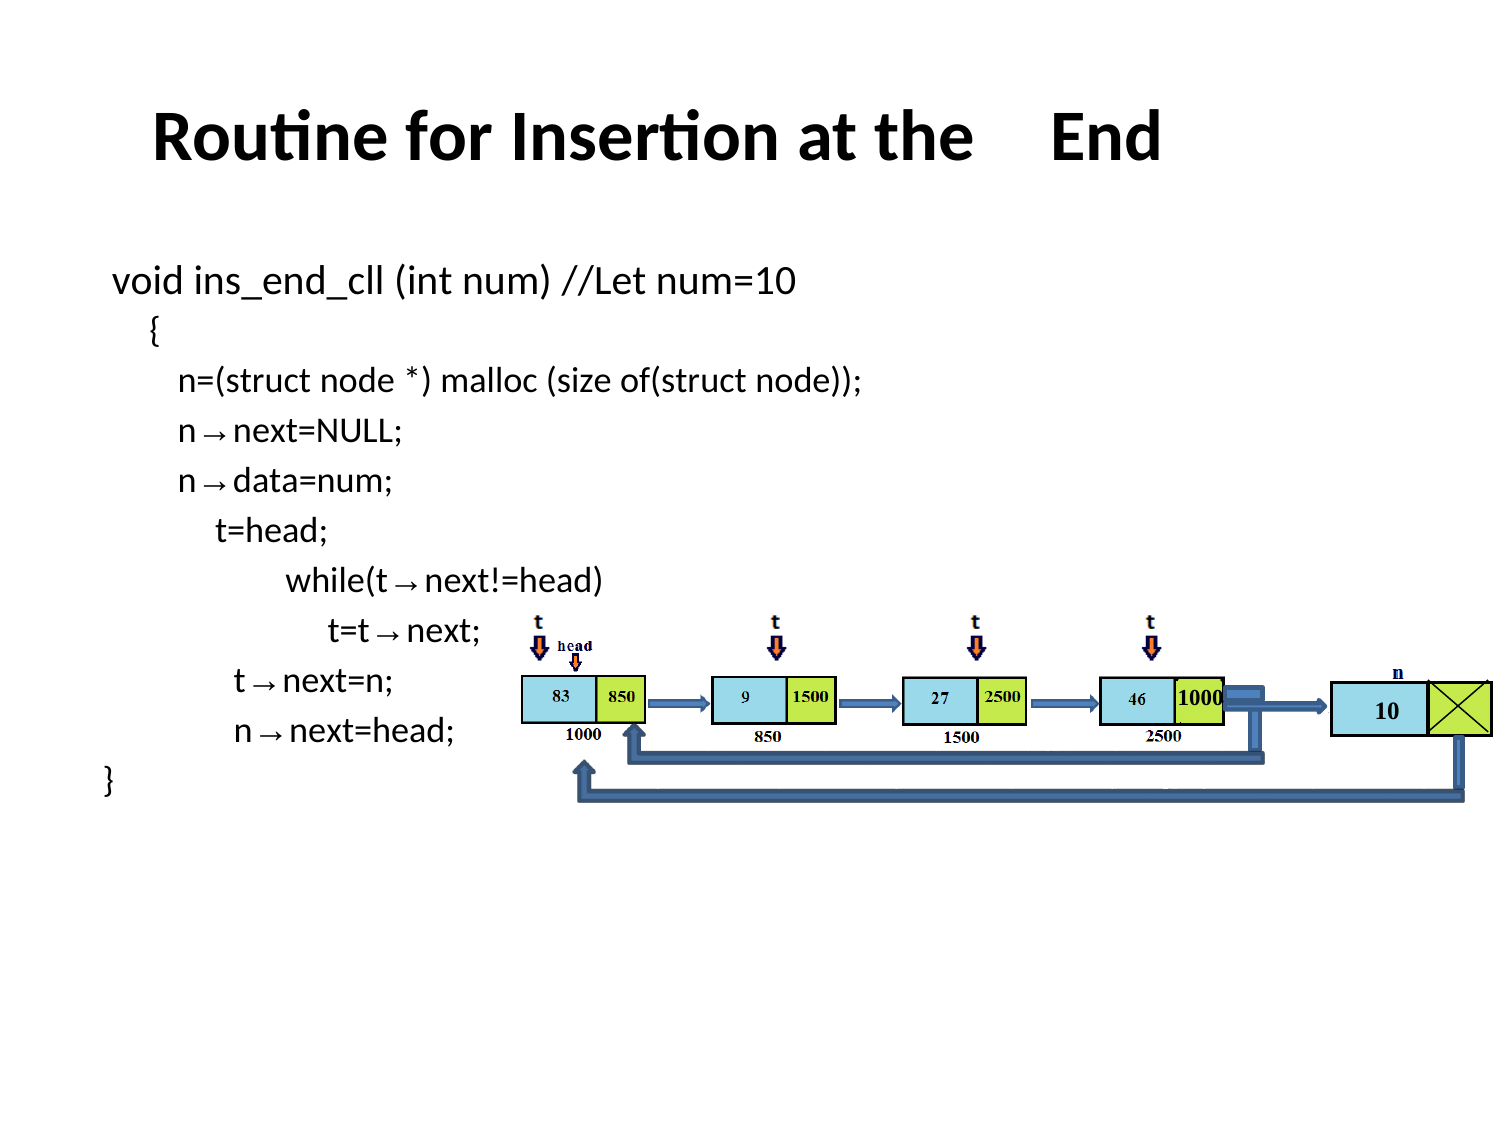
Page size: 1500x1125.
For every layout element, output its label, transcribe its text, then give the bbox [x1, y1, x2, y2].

text_box [1458, 737, 1463, 788]
text_box 10 [1372, 697, 1406, 727]
text_box End [1047, 102, 1195, 190]
text_box [1040, 759, 1465, 803]
text_box 1000 [1175, 684, 1230, 712]
text_box [1325, 665, 1500, 741]
text_box [1137, 612, 1164, 664]
text_box [1225, 700, 1250, 751]
text_box [1040, 722, 1265, 759]
text_box [1261, 700, 1326, 713]
text_box Routine for Insertion at the void ins_end_cll (int num) //Let num=10 { n=(struct node *) malloc (size of(struct node)); n→next=NULL; n→data=num; t=head; while(t→next!=head) t=t→next; t→next=n; n→next=head; } [87, 102, 1040, 810]
text_box [1225, 687, 1261, 700]
text_box [1040, 637, 1230, 722]
text_box [1250, 700, 1261, 751]
